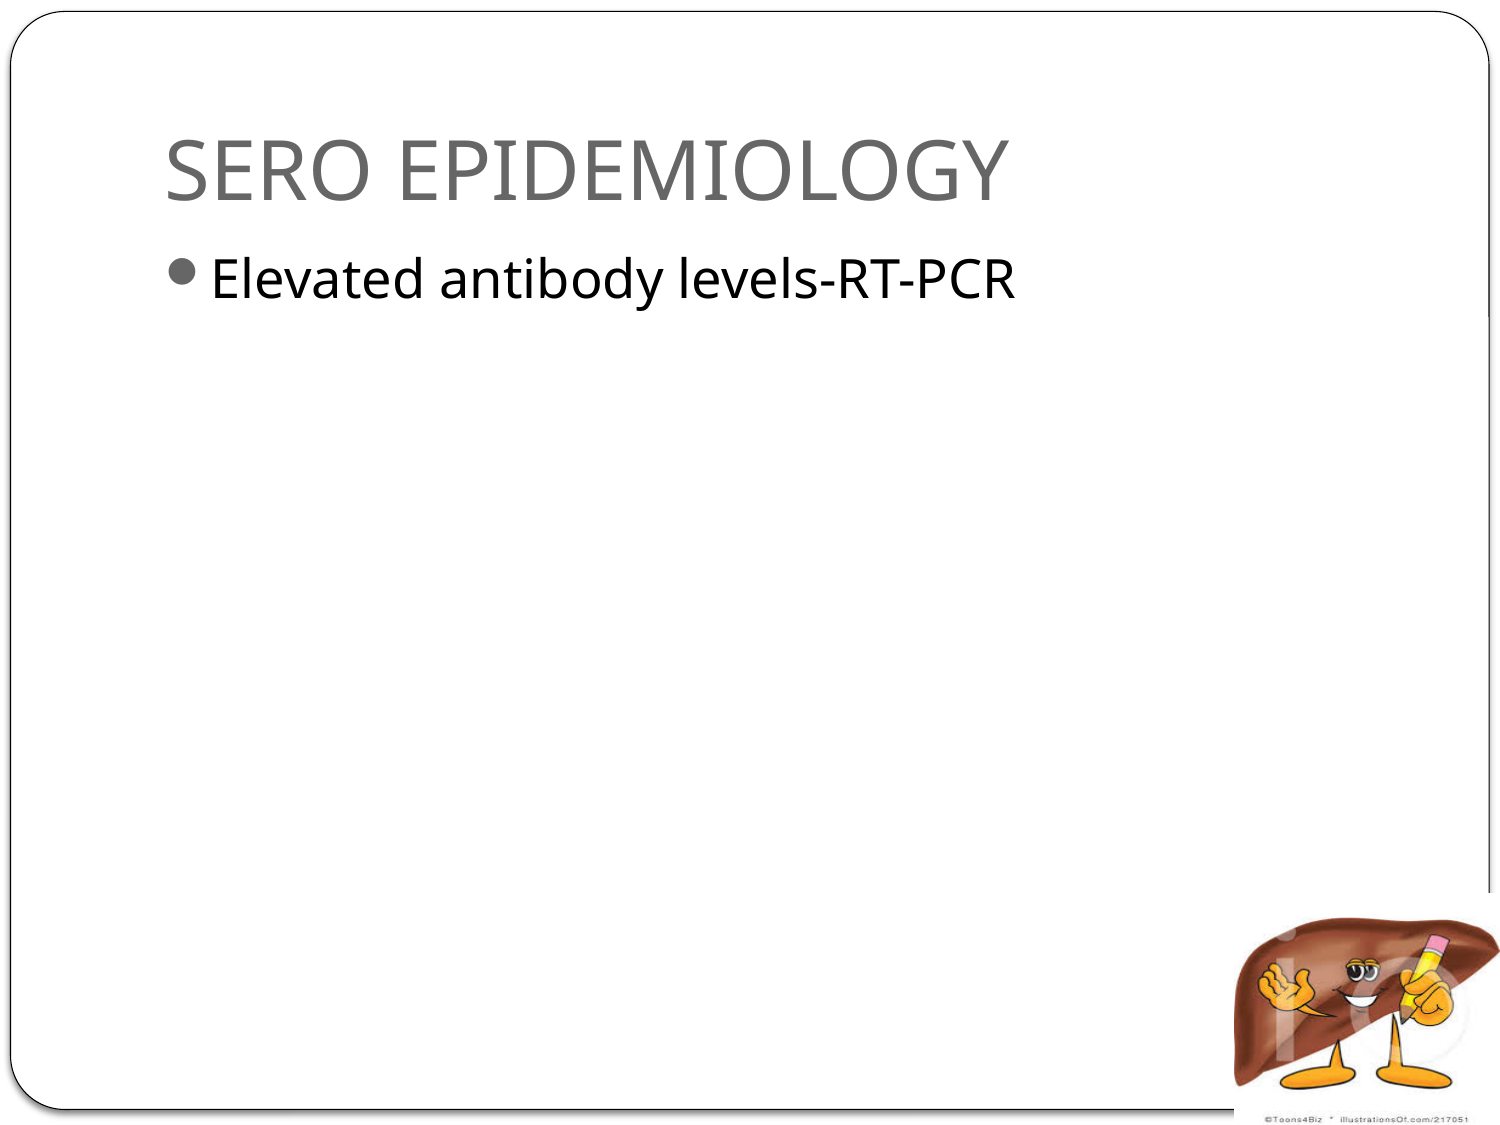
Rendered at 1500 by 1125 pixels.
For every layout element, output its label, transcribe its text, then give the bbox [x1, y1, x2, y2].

list Elevated antibody levels-RT-PCR [150, 237, 1425, 988]
picture [1234, 892, 1500, 1125]
title SERO EPIDEMIOLOGY [150, 45, 1425, 233]
